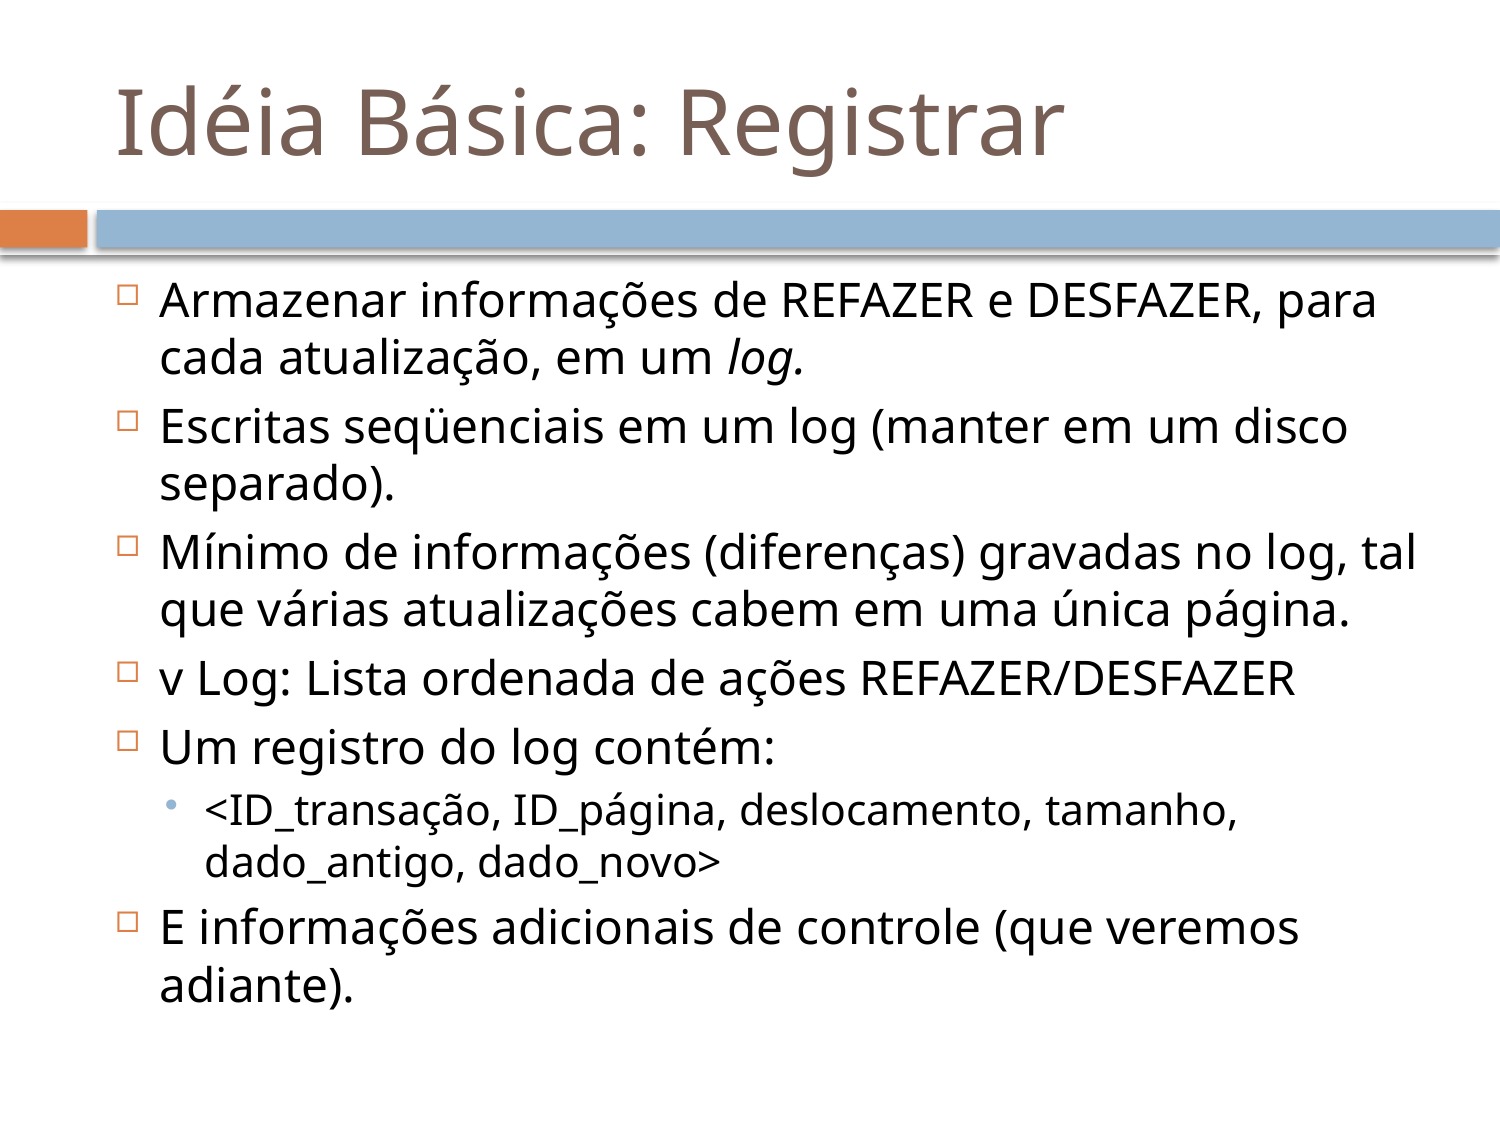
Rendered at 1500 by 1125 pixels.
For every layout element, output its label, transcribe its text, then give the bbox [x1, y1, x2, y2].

title Idéia Básica: Registrar [100, 37, 1438, 200]
list Armazenar informações de REFAZER e DESFAZER, para cada atualização, em um log. Escritas seqüenciais em um log (manter em um disco separado). Mínimo de informações (diferenças) gravadas no log, tal que várias atualizações cabem em uma única página. v Log: Lista ordenada de ações REFAZER/DESFAZER Um registro do log contém: <ID_transação, ID_página, deslocamento, tamanho, dado_antigo, dado_novo> E informações adicionais de controle (que veremos adiante). [100, 262, 1438, 1067]
